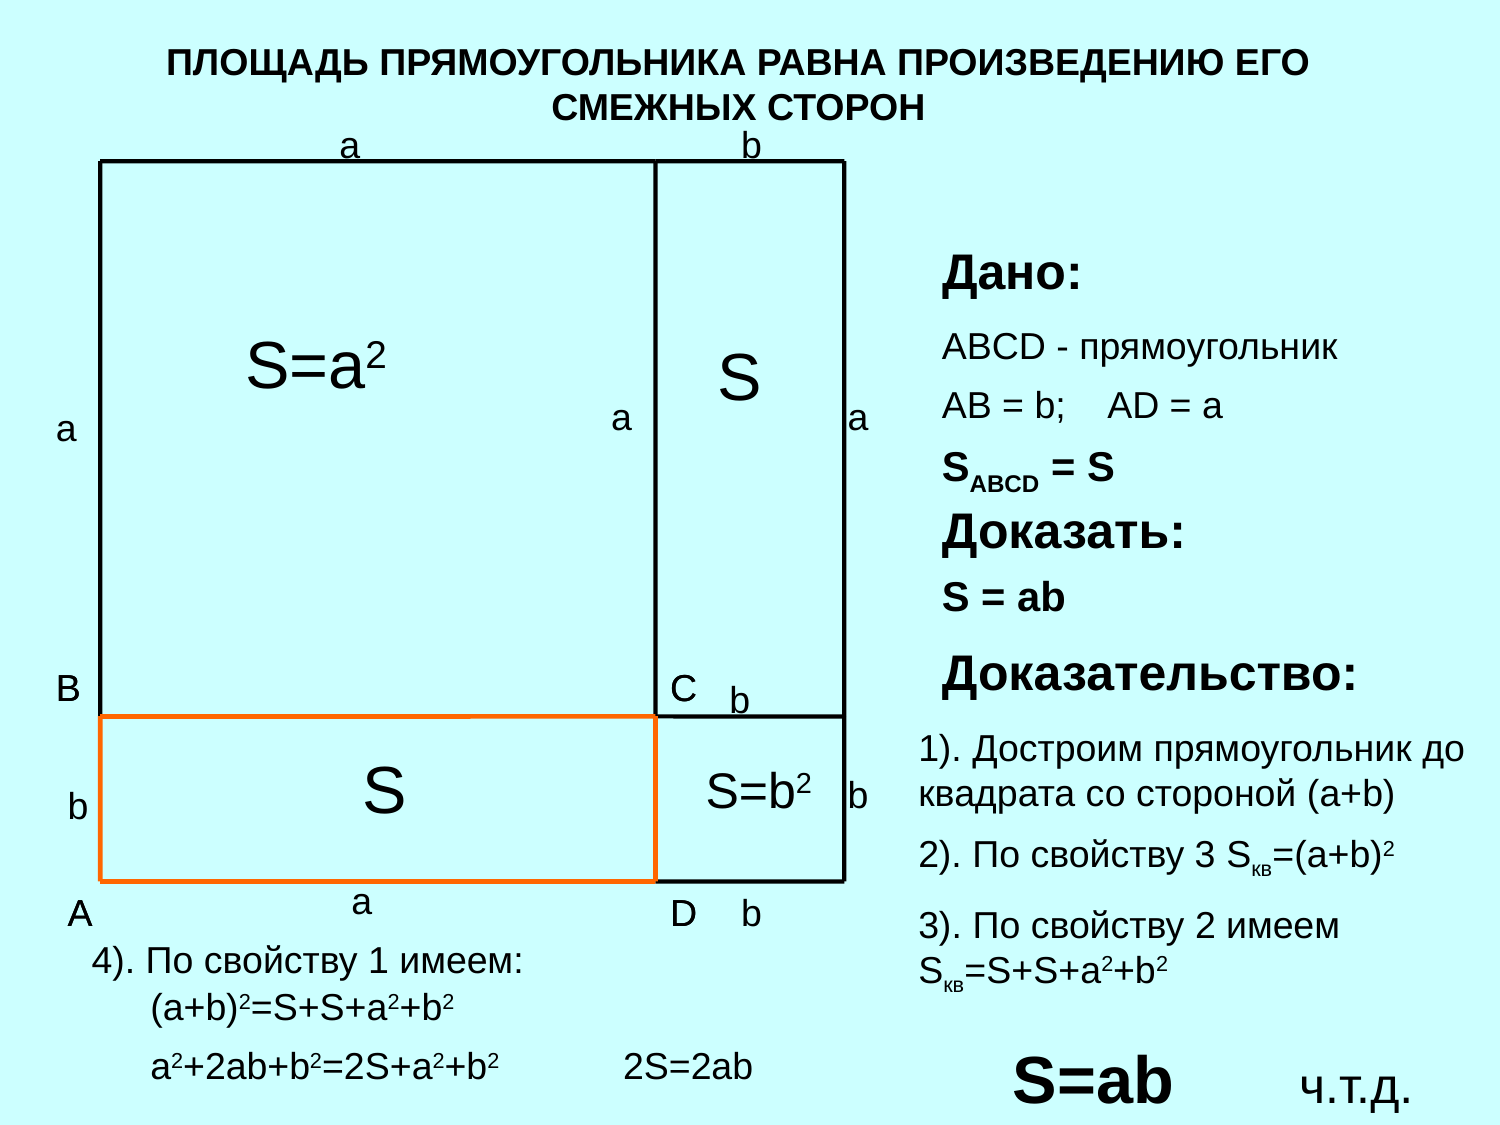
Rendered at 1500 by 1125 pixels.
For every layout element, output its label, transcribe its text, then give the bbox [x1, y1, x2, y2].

text_box 3). По свойству 2 имеем Sкв=S+S+a2+b2 [903, 893, 1400, 1004]
text_box Дано: [927, 231, 1176, 307]
text_box C [655, 656, 703, 717]
text_box S [702, 326, 798, 421]
text_box SABCD = S [927, 432, 1270, 505]
text_box S = ab [927, 562, 1317, 628]
text_box a [832, 385, 916, 446]
text_box AB = b; [927, 373, 1092, 432]
text_box S=ab ч.т.д. [998, 1029, 1436, 1125]
text_box a [41, 397, 101, 457]
text_box Доказательство: [927, 633, 1376, 708]
text_box b [726, 113, 786, 174]
text_box a [336, 869, 396, 928]
text_box S [348, 739, 467, 835]
text_box B [41, 656, 89, 717]
text_box b [52, 775, 100, 835]
text_box ПЛОЩАДЬ ПРЯМОУГОЛЬНИКА РАВНА ПРОИЗВЕДЕНИЮ ЕГО СМЕЖНЫХ СТОРОН [88, 30, 1388, 136]
text_box 1). Достроим прямоугольник до квадрата со стороной (a+b) [903, 716, 1500, 821]
text_box 2). По свойству 3 Sкв=(a+b)2 [903, 822, 1500, 889]
text_box 4). По свойству 1 имеем: [76, 928, 656, 989]
text_box b [714, 668, 798, 729]
text_box (a+b)2=S+S+a2+b2 [135, 976, 502, 1034]
text_box ABCD - прямоугольник [927, 314, 1376, 374]
text_box S=a2 [230, 314, 431, 409]
text_box b [726, 881, 821, 942]
text_box a [596, 385, 668, 446]
text_box b [833, 763, 904, 823]
text_box a [324, 113, 443, 174]
text_box 2S=2ab [608, 1034, 833, 1095]
text_box D [655, 881, 703, 942]
text_box a2+2ab+b2=2S+a2+b2 [135, 1034, 538, 1095]
text_box A [52, 881, 100, 942]
text_box S=b2 [690, 751, 833, 827]
text_box Доказать: [927, 491, 1247, 562]
text_box AD = a [1092, 373, 1282, 434]
